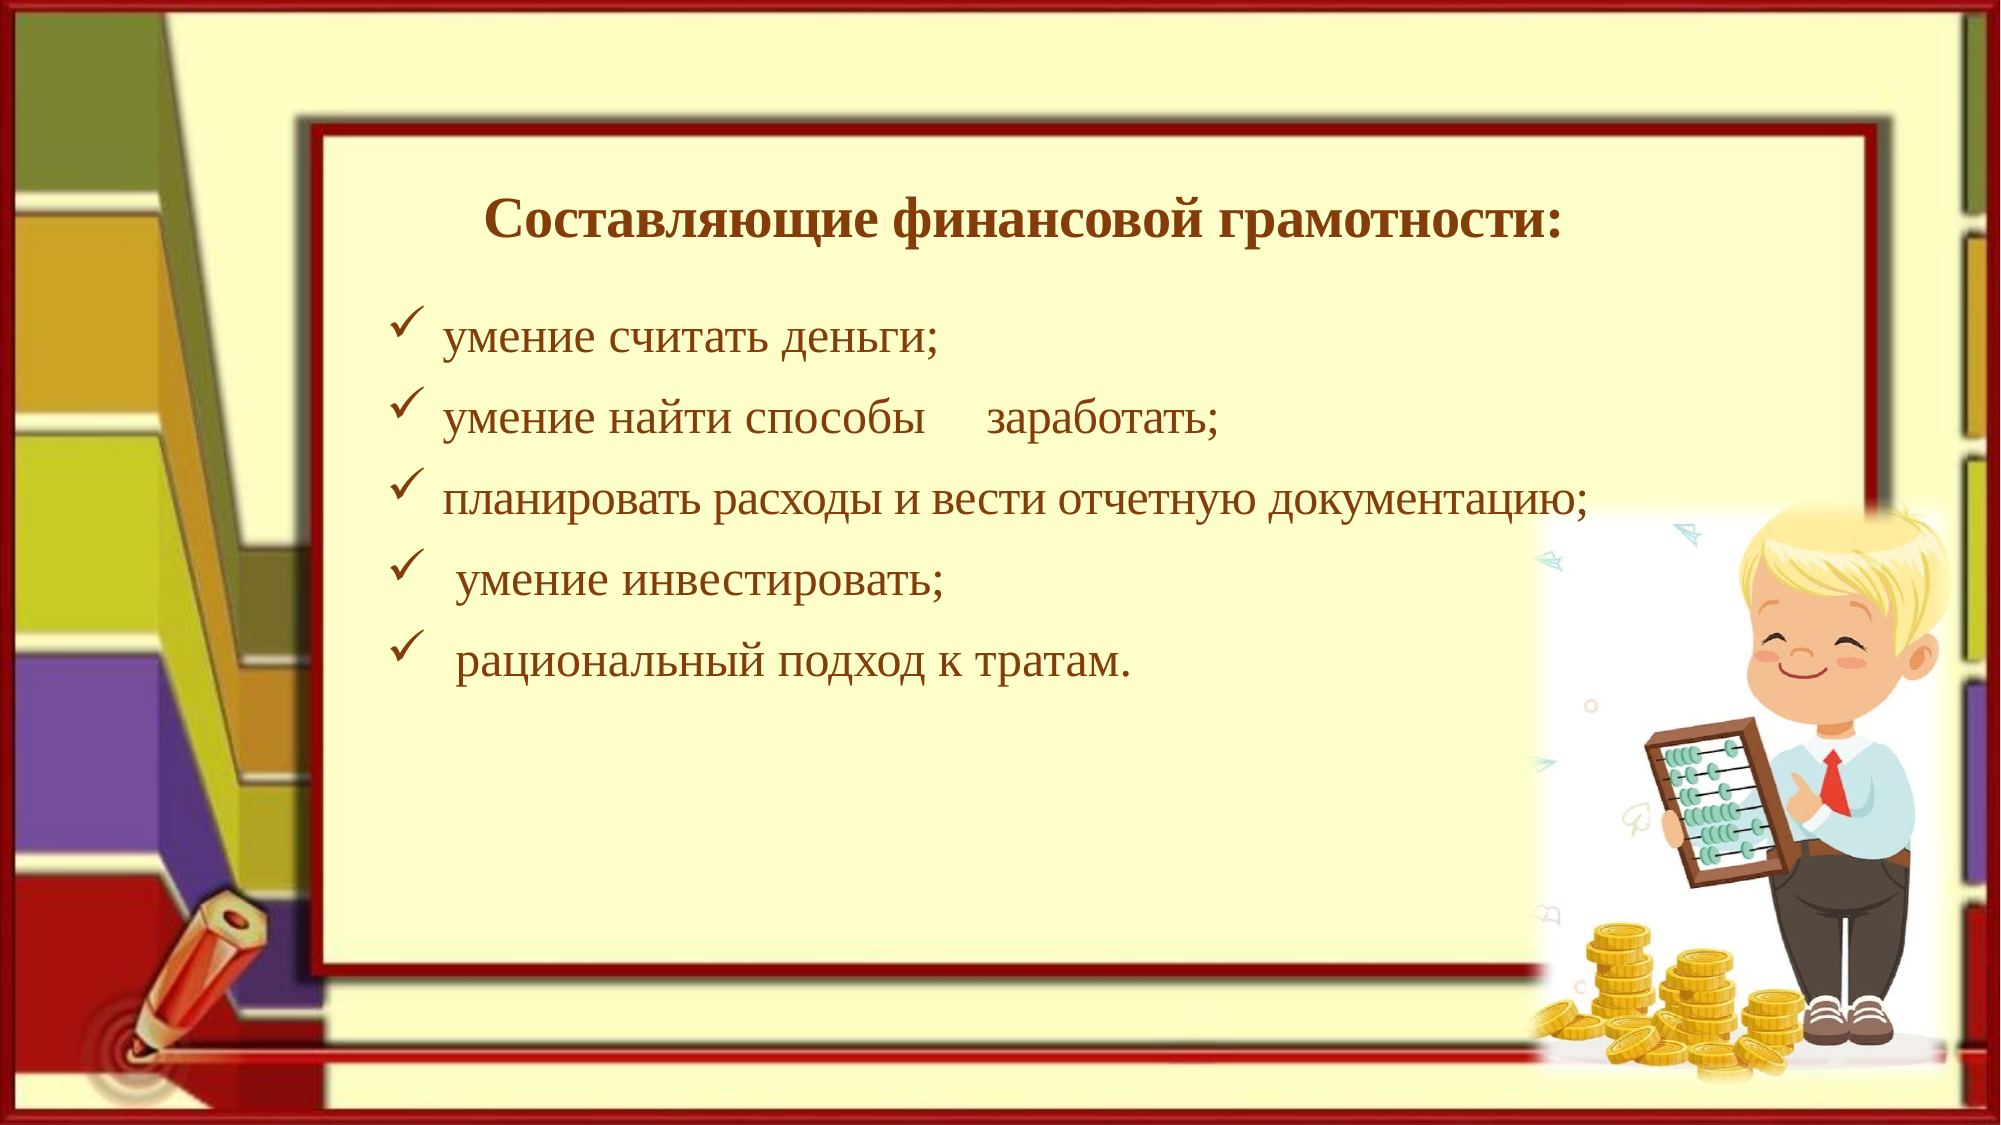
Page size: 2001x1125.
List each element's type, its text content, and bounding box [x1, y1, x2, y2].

text_box умение считать деньги; умение найти способы заработать; планировать расходы и вести отчетную документацию; умение инвестировать; рациональный подход к тратам. [371, 291, 1831, 694]
text_box Составляющие финансовой грамотности: [460, 171, 1603, 257]
picture [0, 0, 2001, 1125]
